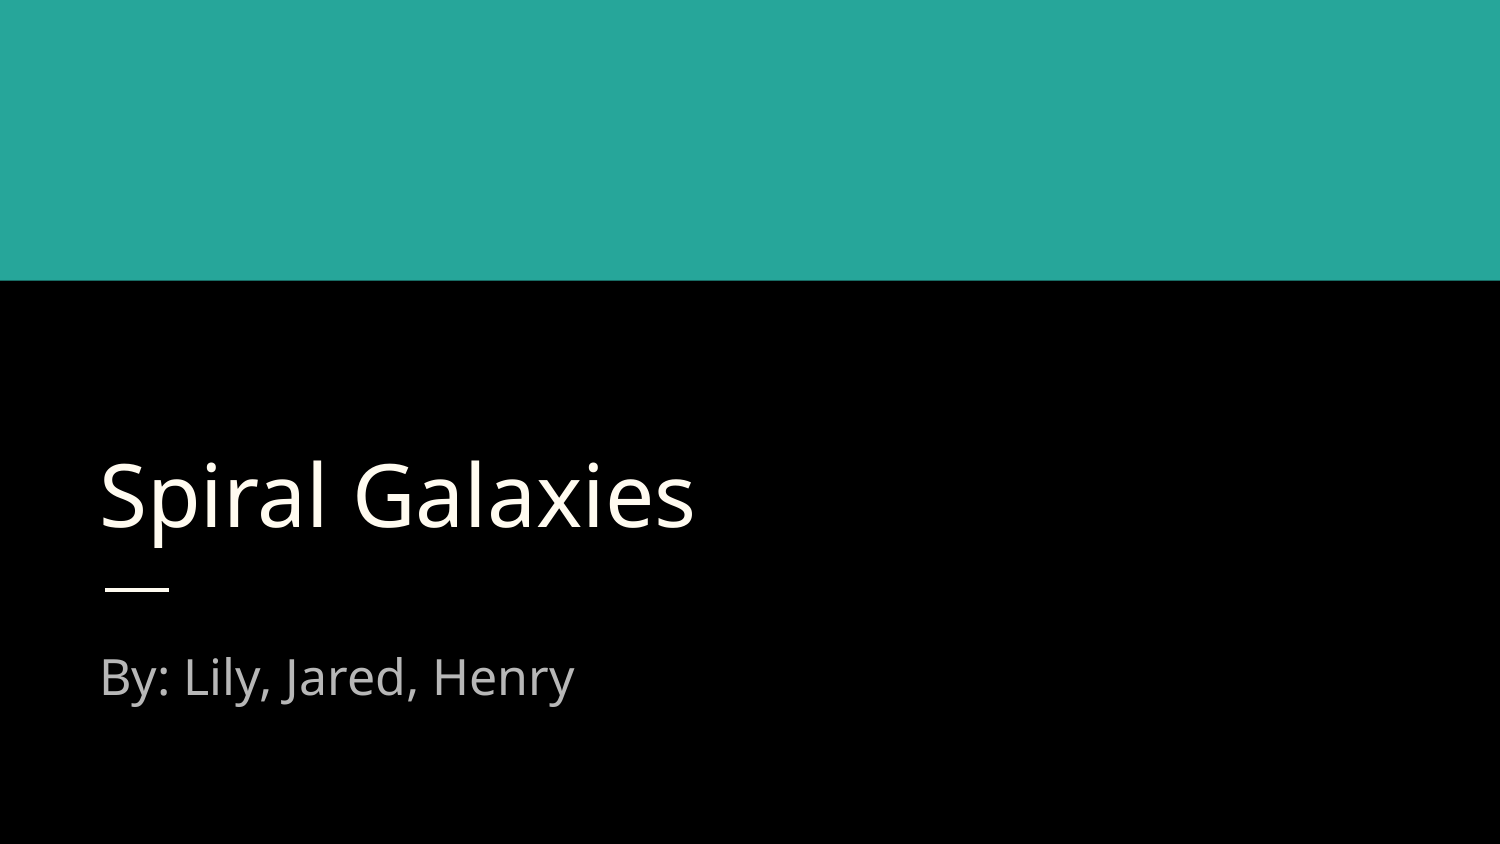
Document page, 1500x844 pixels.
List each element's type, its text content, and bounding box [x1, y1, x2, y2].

subtitle By: Lily, Jared, Henry [84, 630, 1416, 760]
title Spiral Galaxies [84, 310, 1416, 561]
